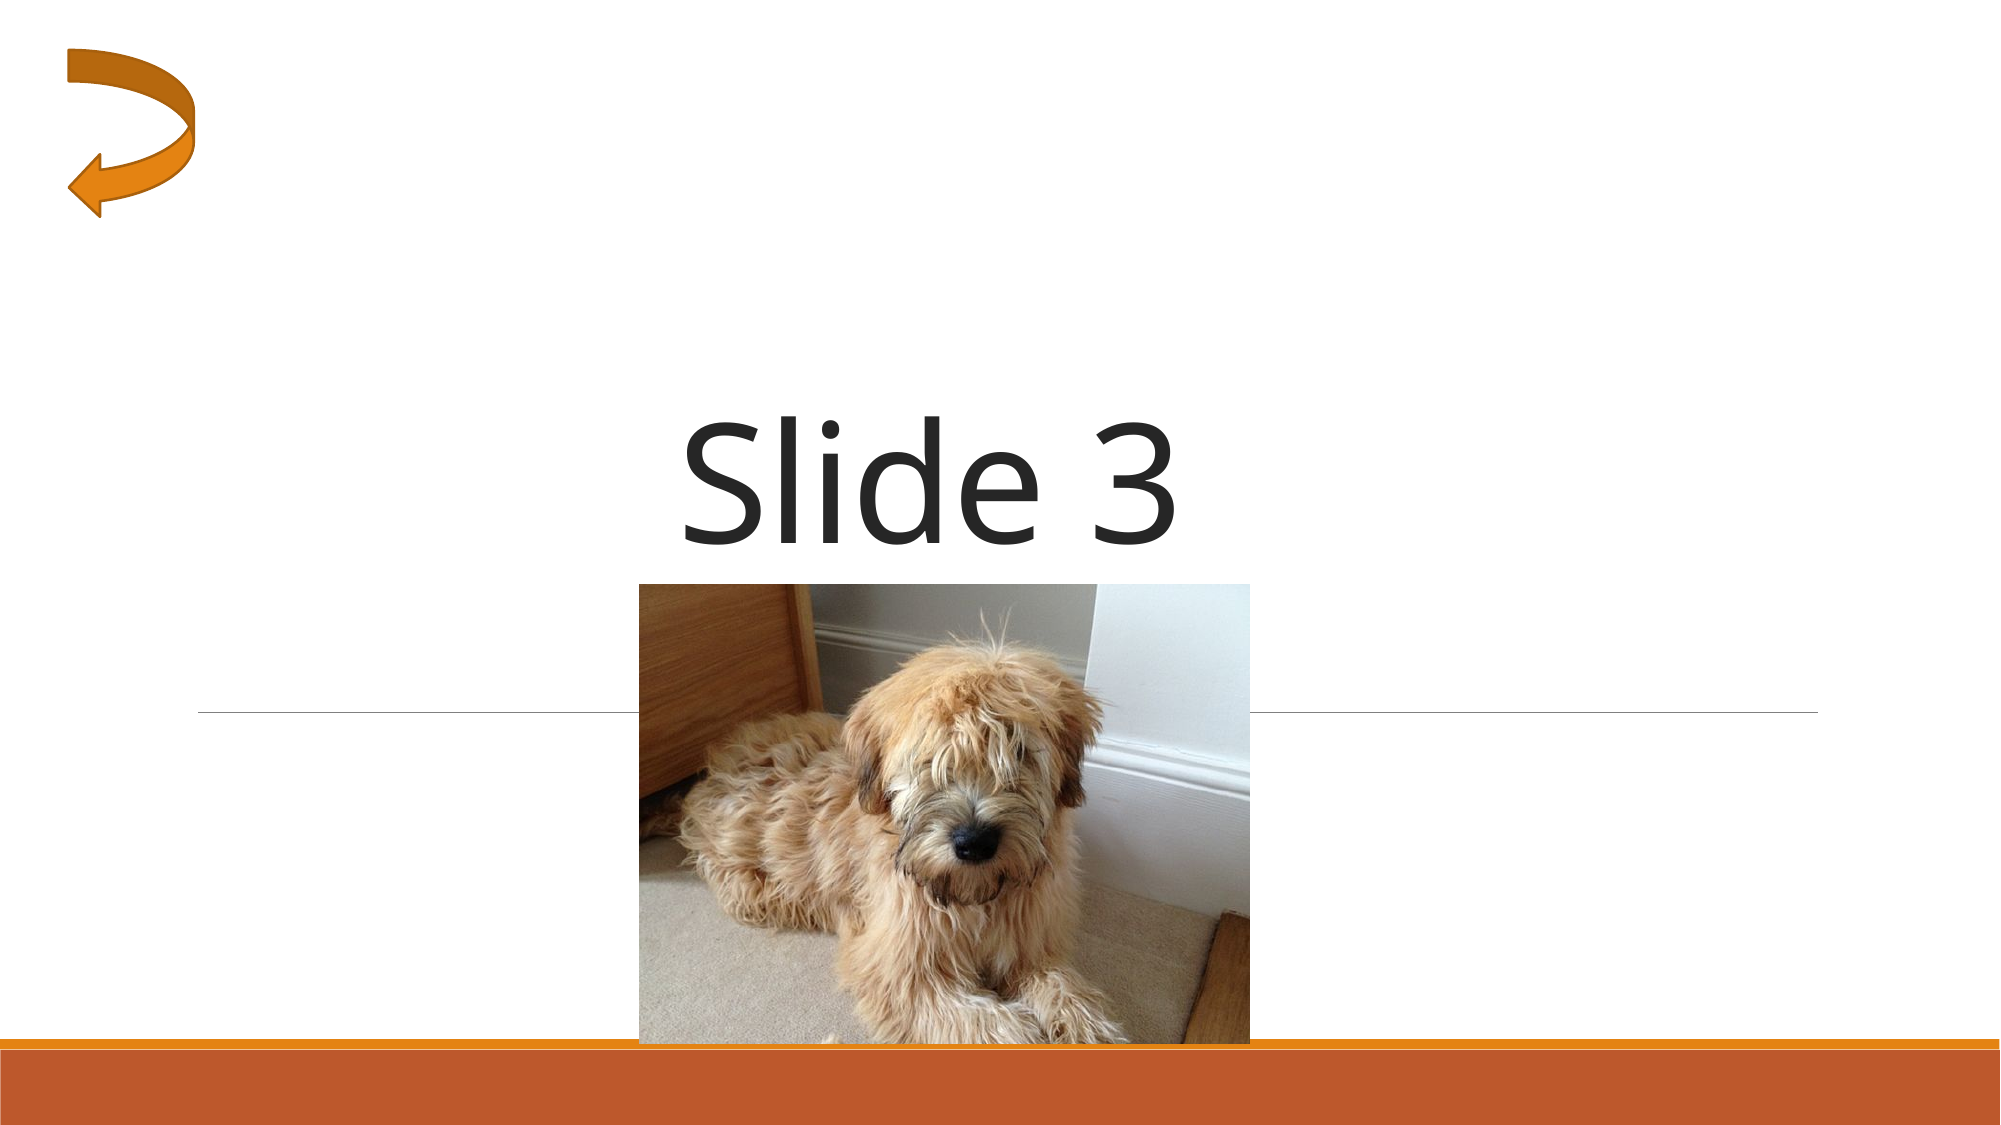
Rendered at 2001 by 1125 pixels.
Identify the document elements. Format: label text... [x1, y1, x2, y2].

title Slide 3 [662, 0, 2000, 585]
text_box [67, 48, 196, 218]
picture [638, 584, 1251, 1044]
